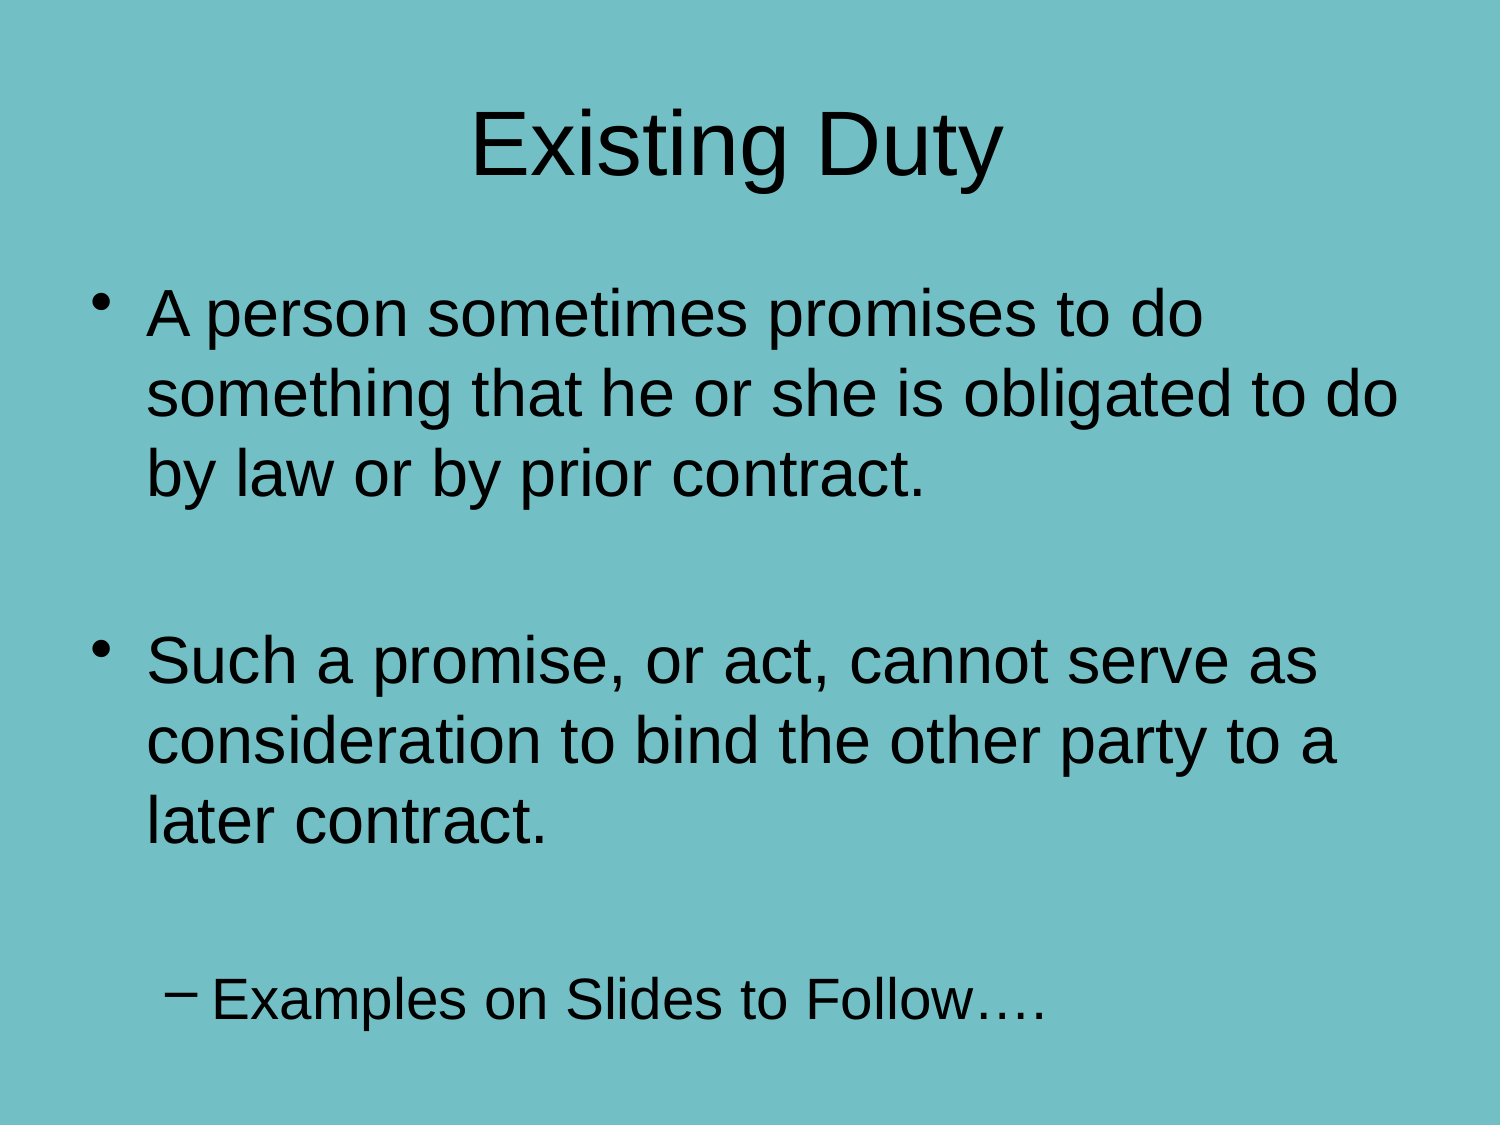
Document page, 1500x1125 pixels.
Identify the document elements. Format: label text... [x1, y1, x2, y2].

title Existing Duty [74, 44, 1426, 233]
list A person sometimes promises to do something that he or she is obligated to do by law or by prior contract. Such a promise, or act, cannot serve as consideration to bind the other party to a later contract. Examples on Slides to Follow…. [74, 262, 1426, 1006]
